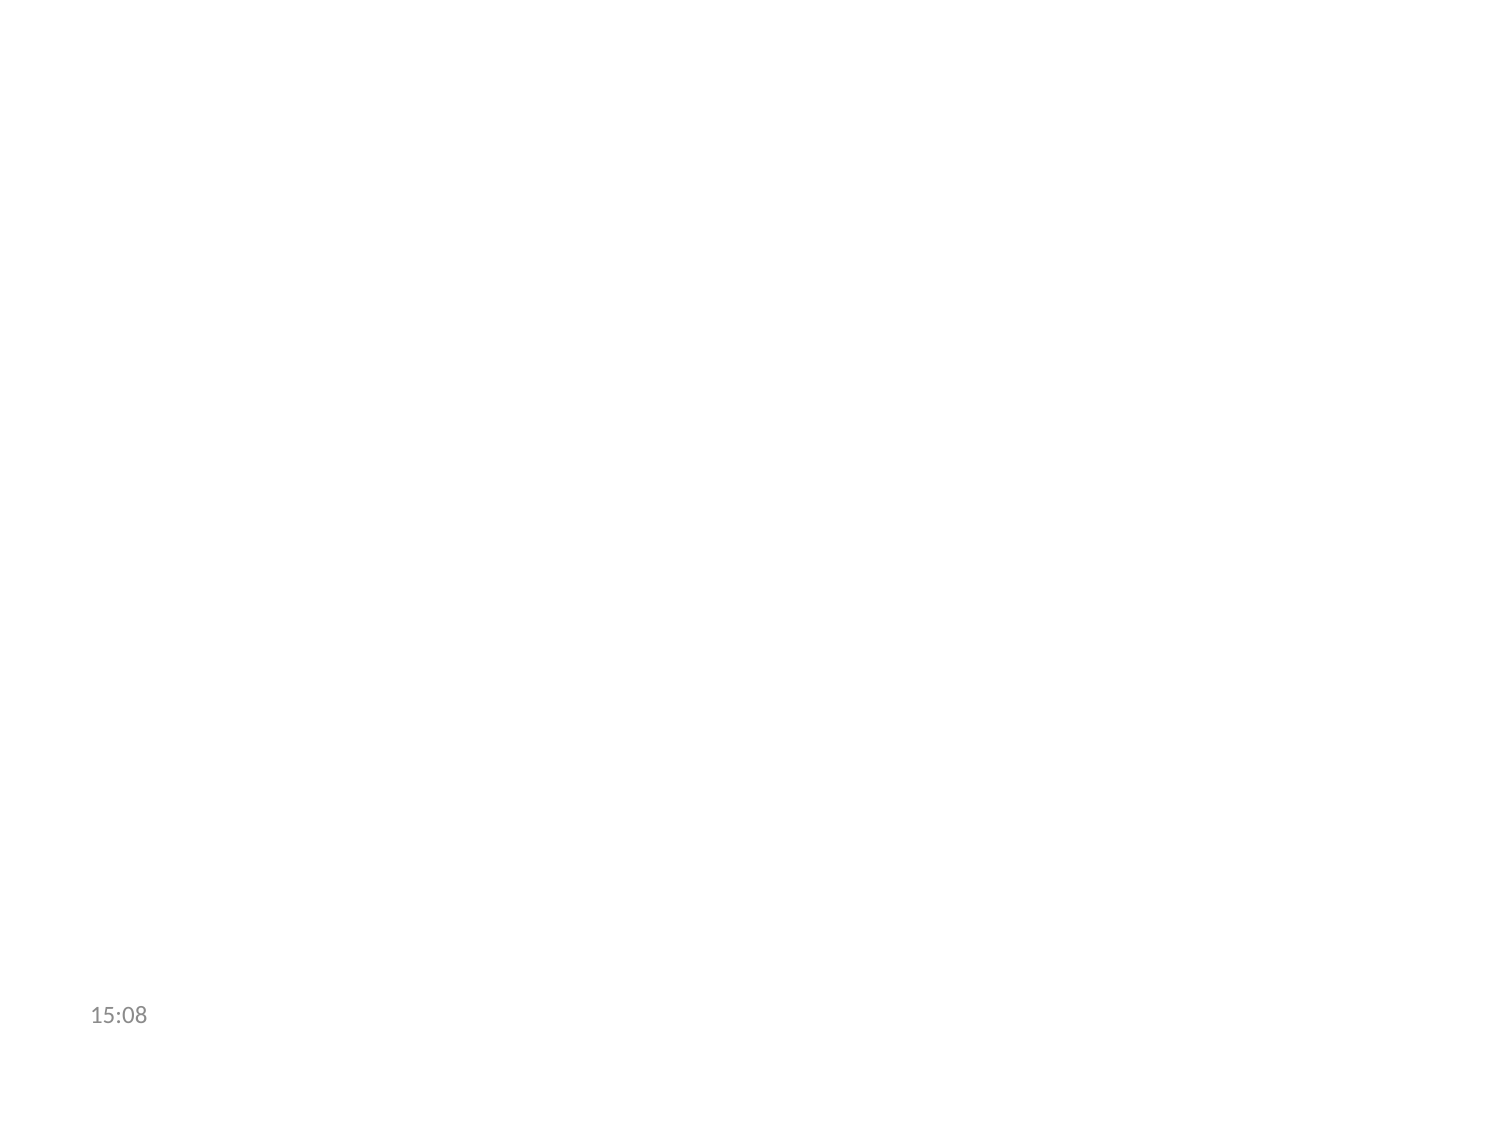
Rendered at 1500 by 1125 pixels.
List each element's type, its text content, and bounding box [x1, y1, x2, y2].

text_box 15:35 [75, 983, 425, 1044]
